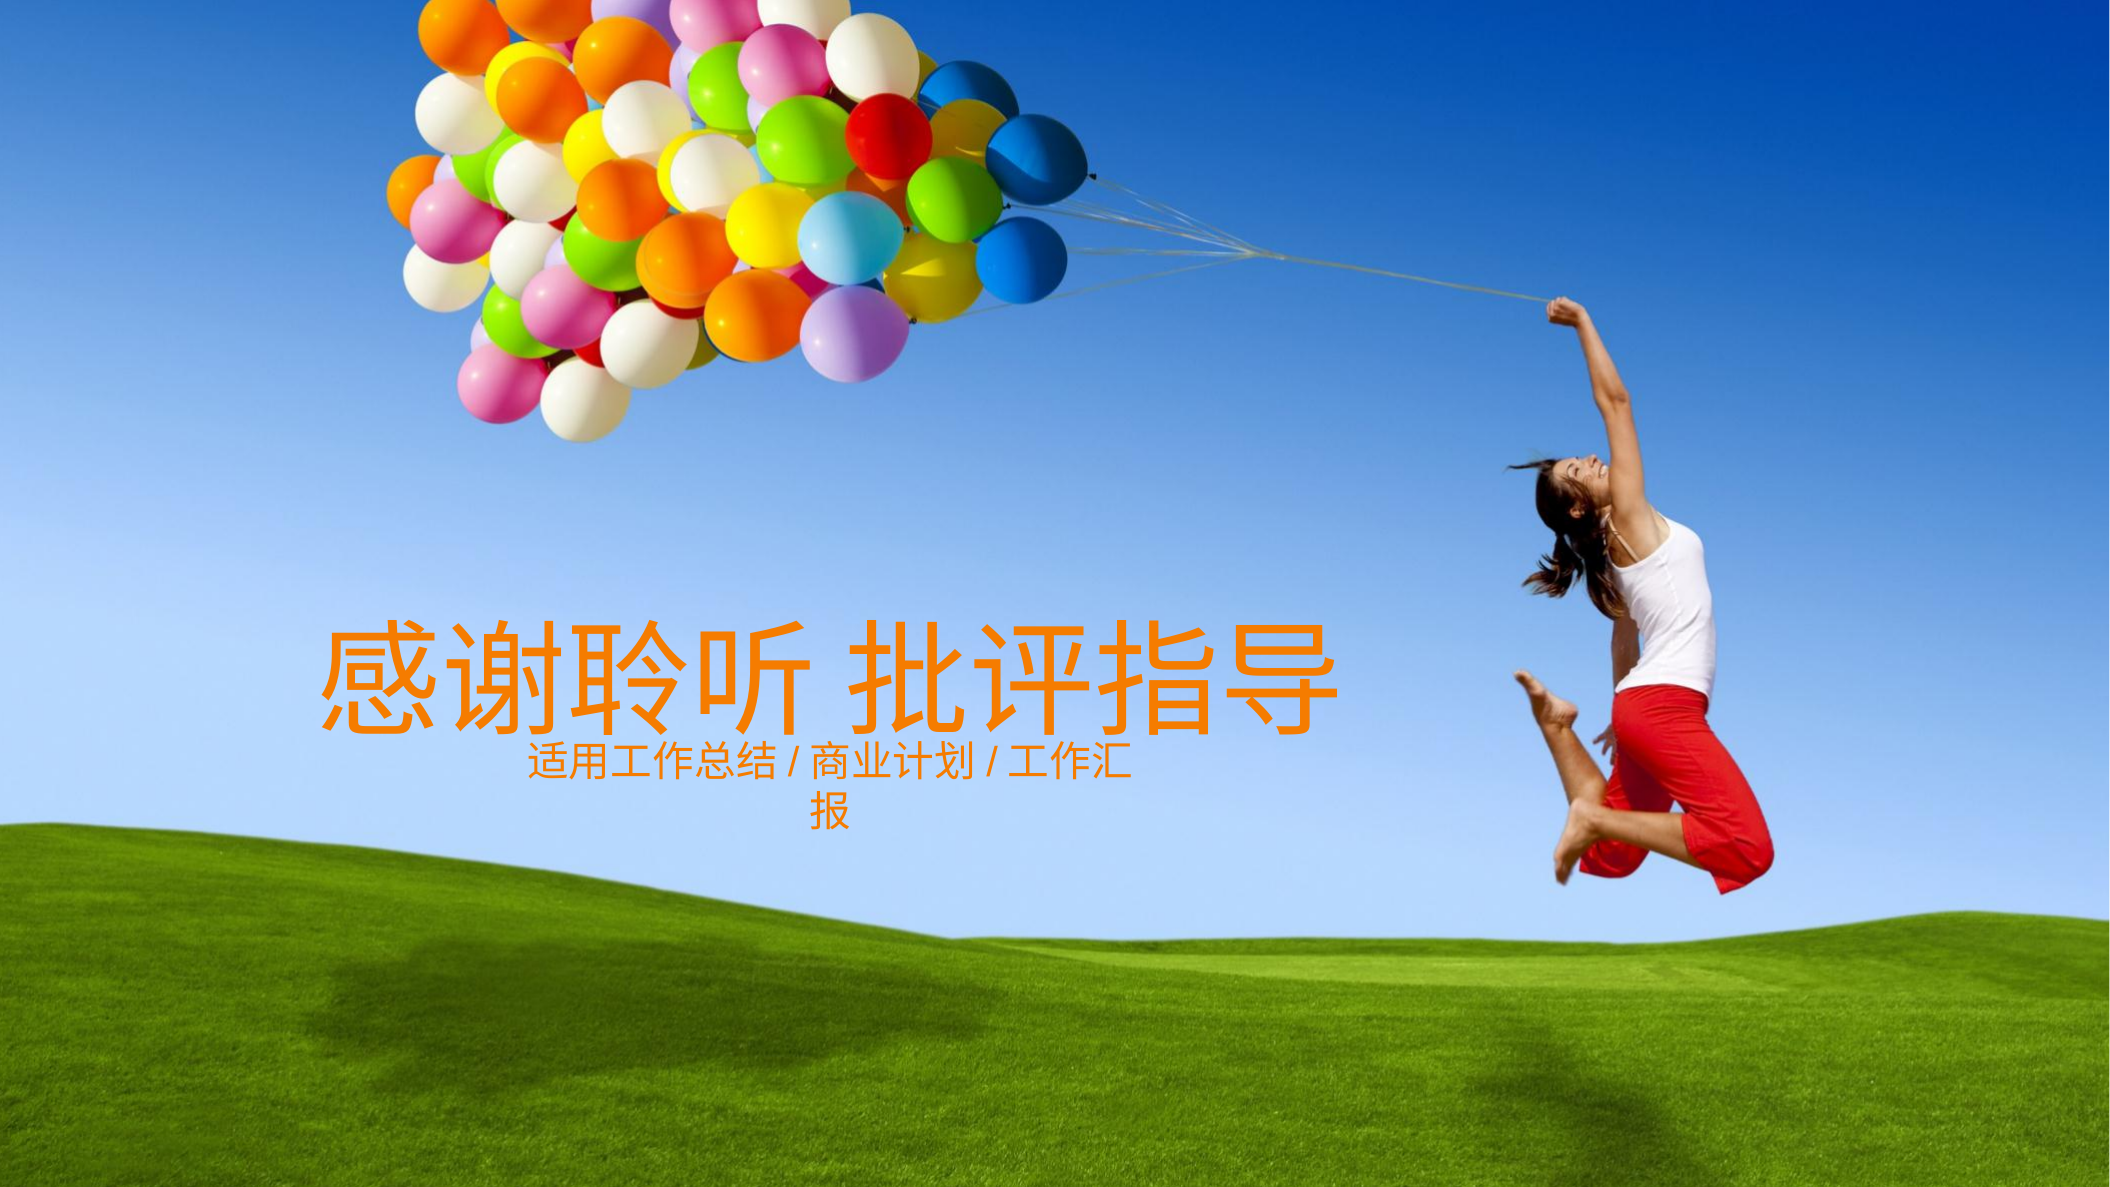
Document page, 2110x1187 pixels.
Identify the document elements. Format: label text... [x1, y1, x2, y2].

text_box [0, 0, 2110, 1187]
text_box 感谢聆听 批评指导 [239, 593, 1421, 758]
text_box 适用工作总结/商业计划/工作汇报 [499, 726, 1161, 842]
